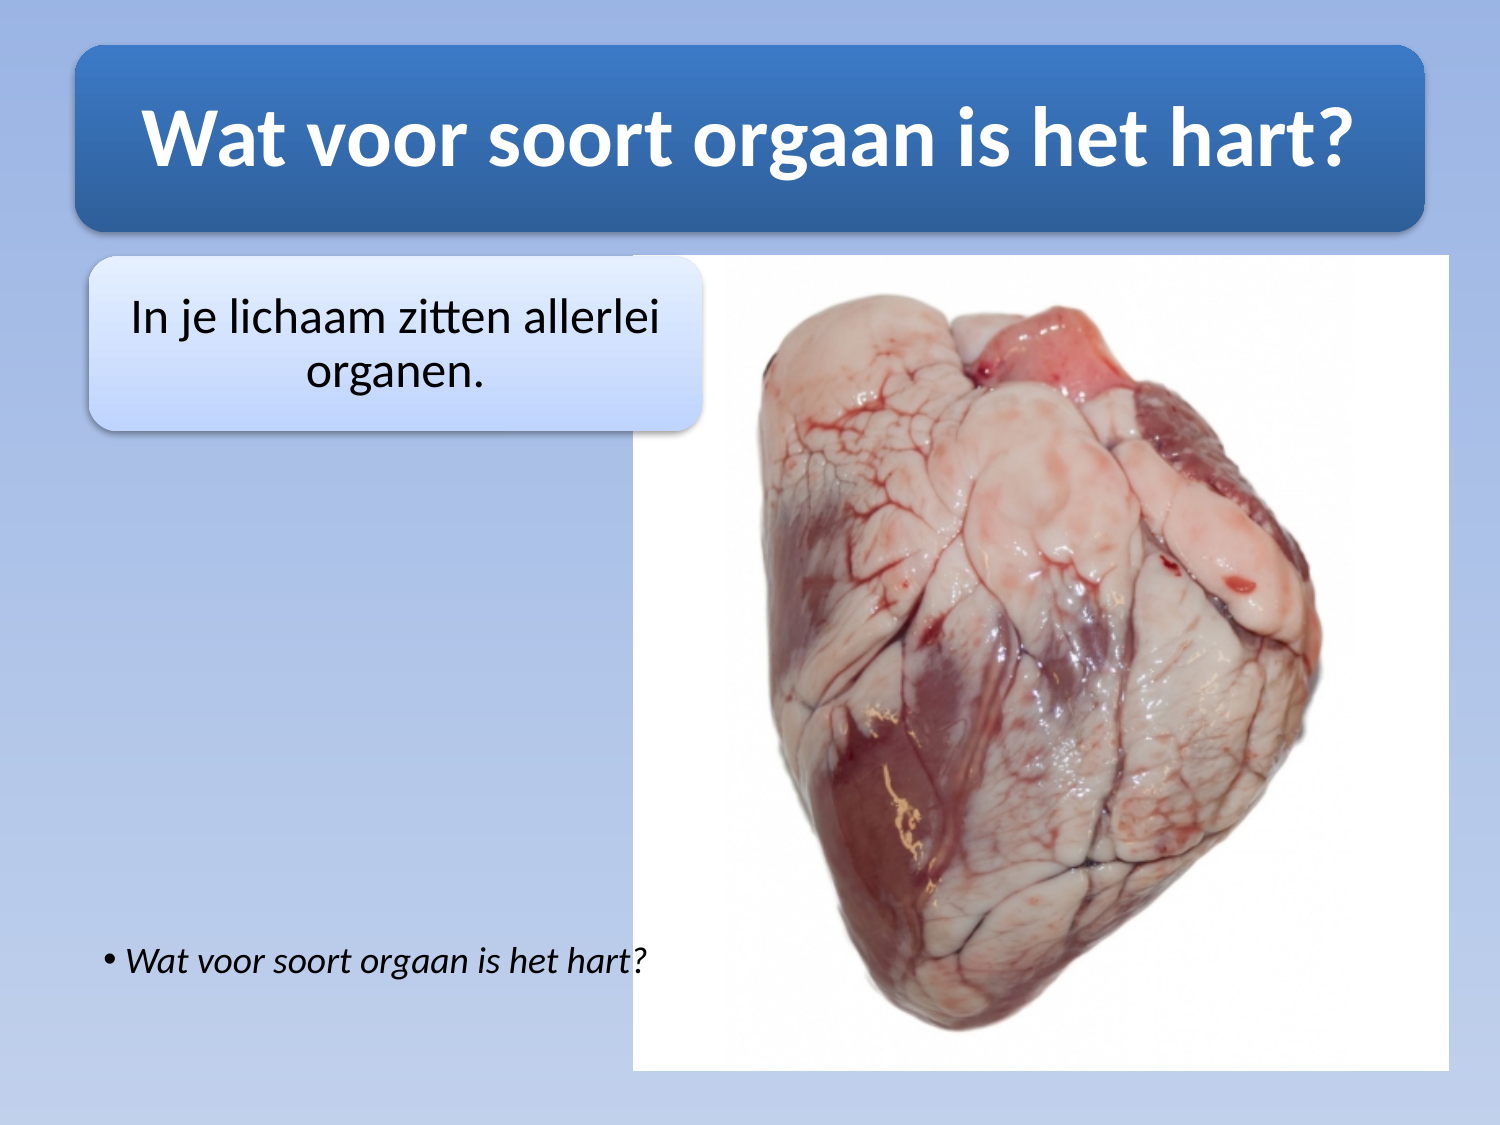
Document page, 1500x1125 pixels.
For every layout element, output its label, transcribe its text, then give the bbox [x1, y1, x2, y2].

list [88, 255, 703, 433]
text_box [74, 44, 1426, 233]
picture [633, 255, 1449, 1071]
text_box Wat voor soort orgaan is het hart? [88, 928, 628, 989]
